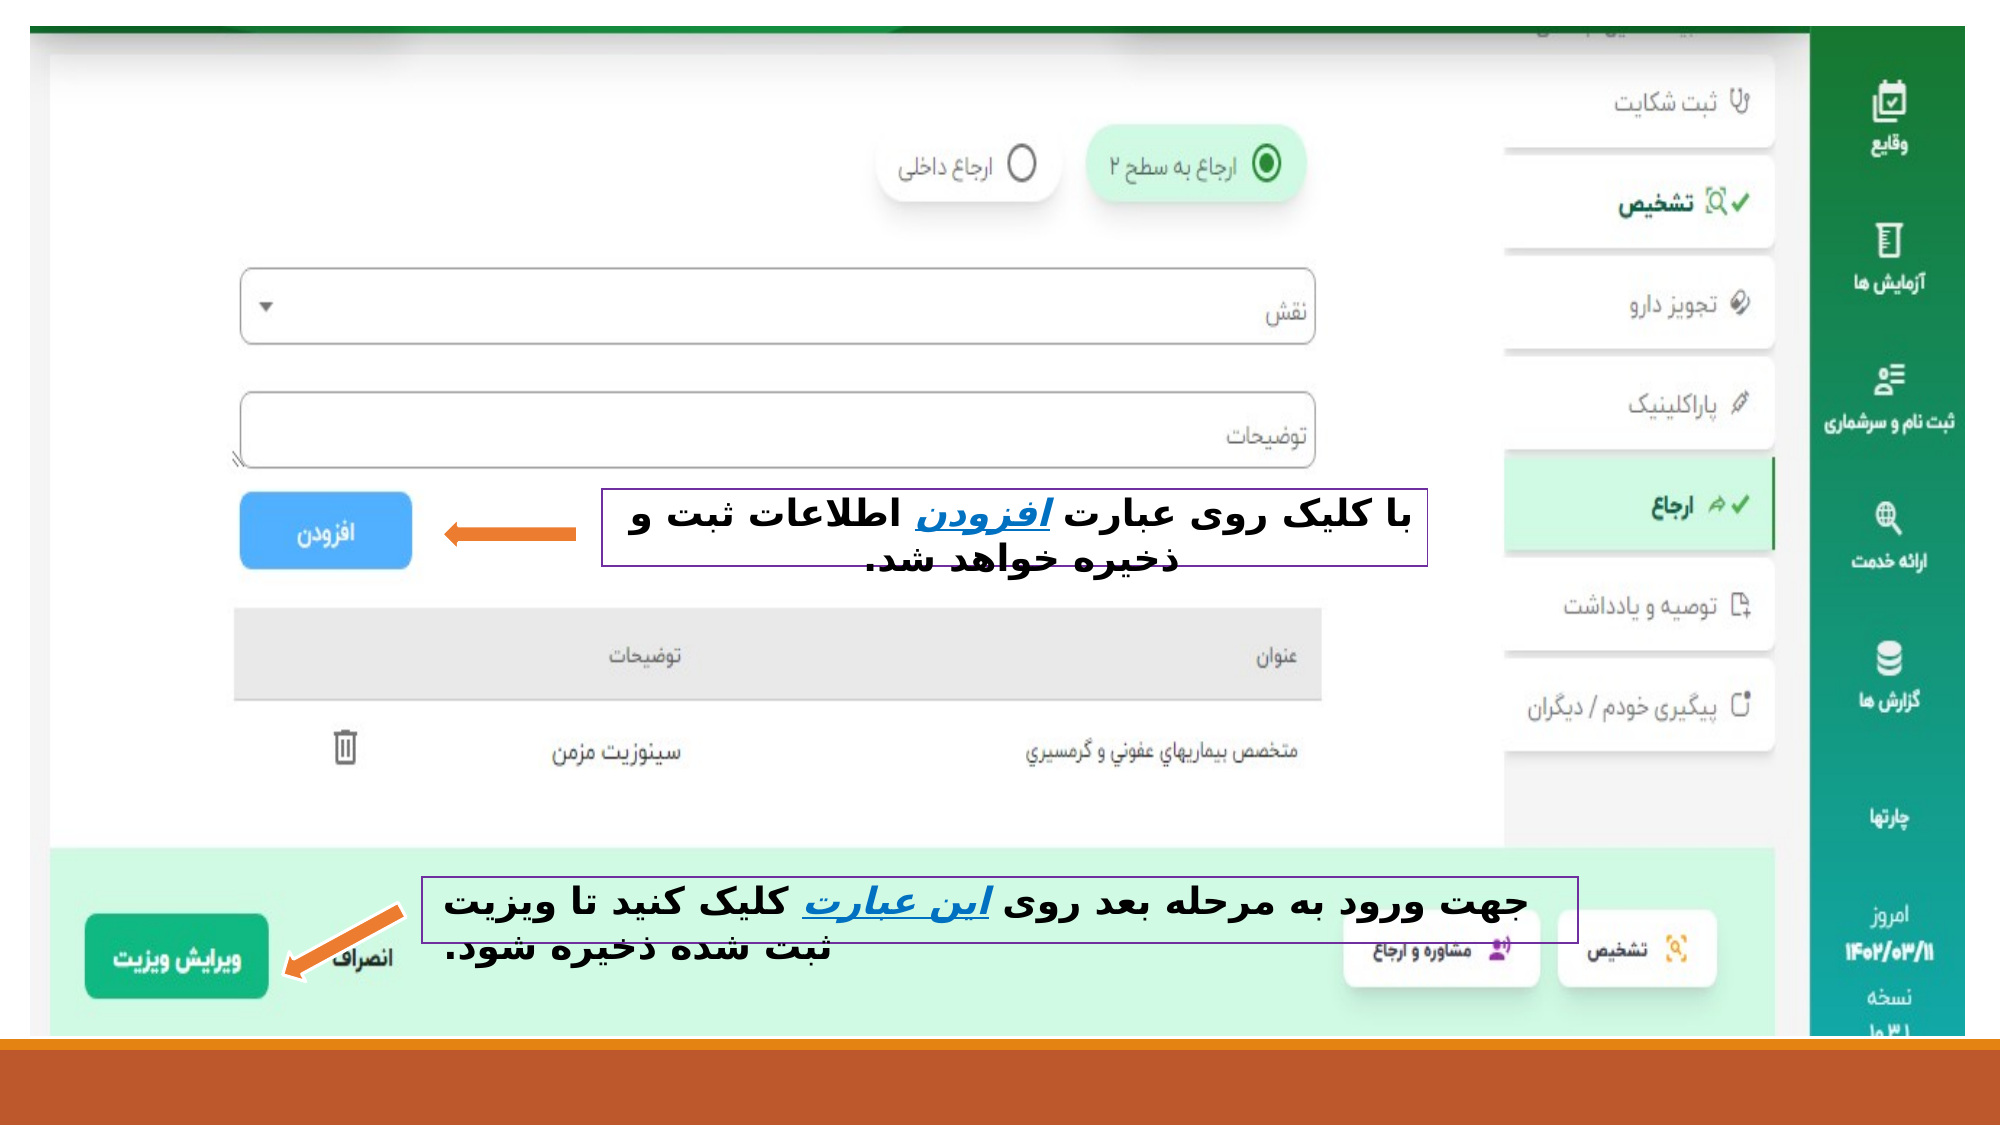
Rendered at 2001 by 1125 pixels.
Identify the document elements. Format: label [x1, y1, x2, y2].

text_box [29, 26, 1966, 1037]
